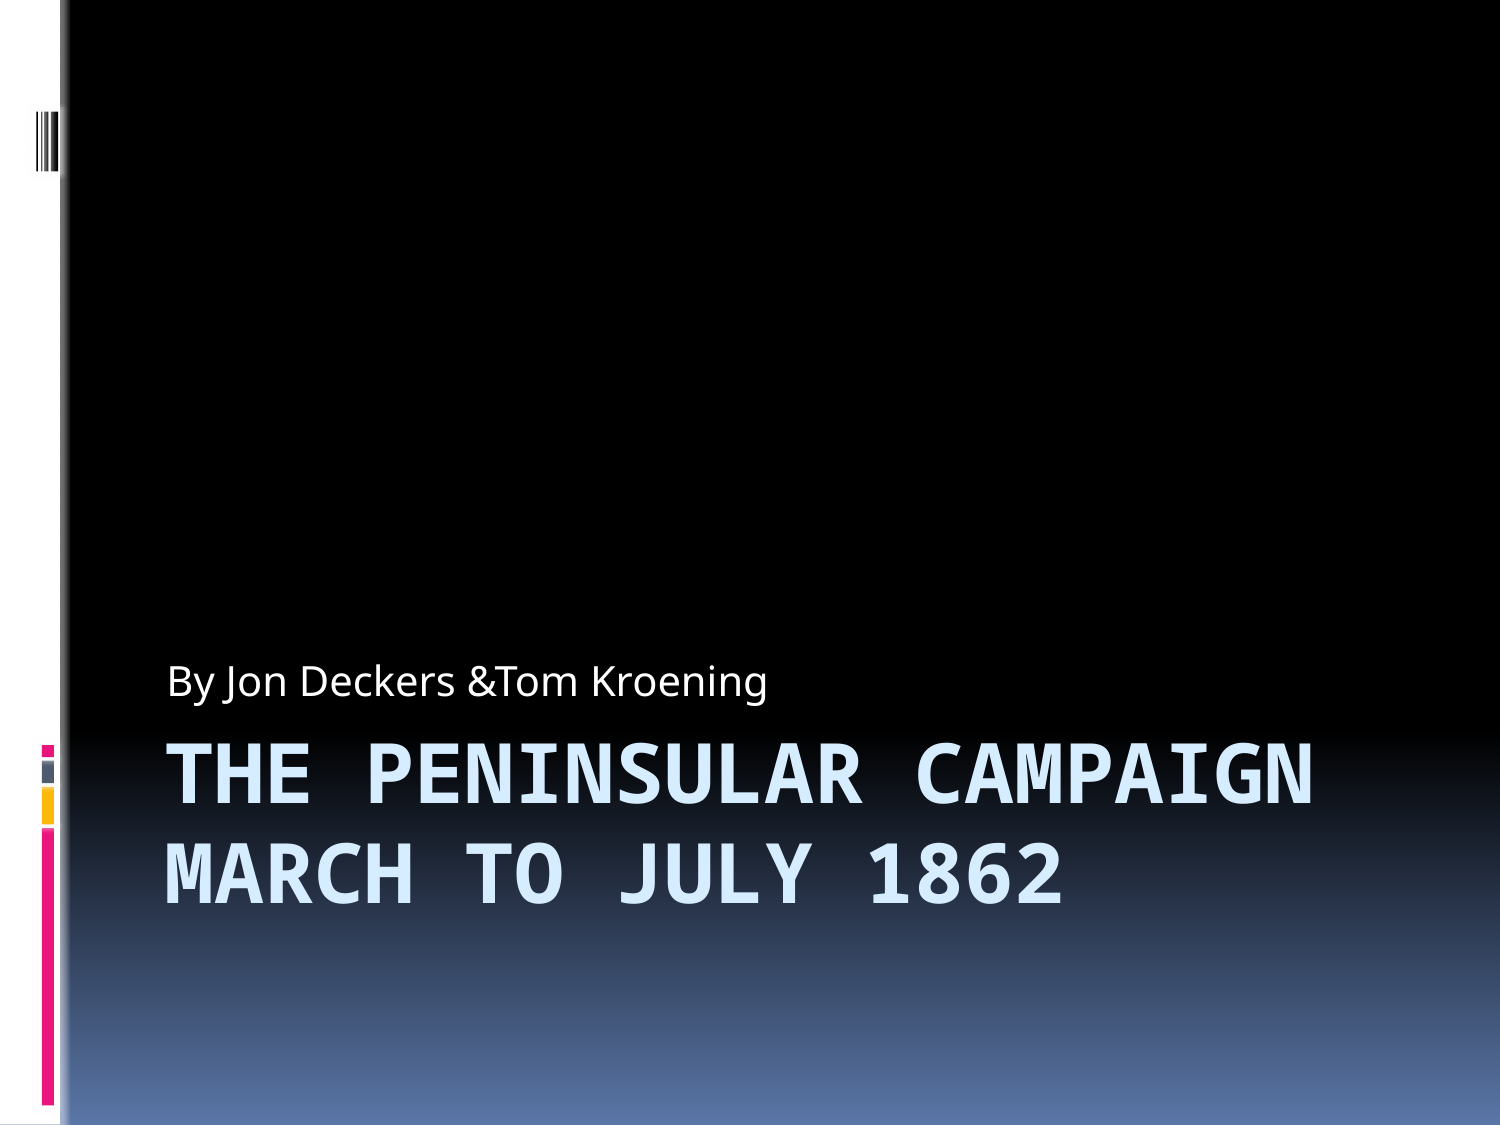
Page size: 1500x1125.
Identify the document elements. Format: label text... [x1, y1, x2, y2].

subtitle By Jon Deckers &Tom Kroening [150, 464, 1425, 713]
title The Peninsular Campaign March to July 1862 [150, 713, 1425, 1037]
